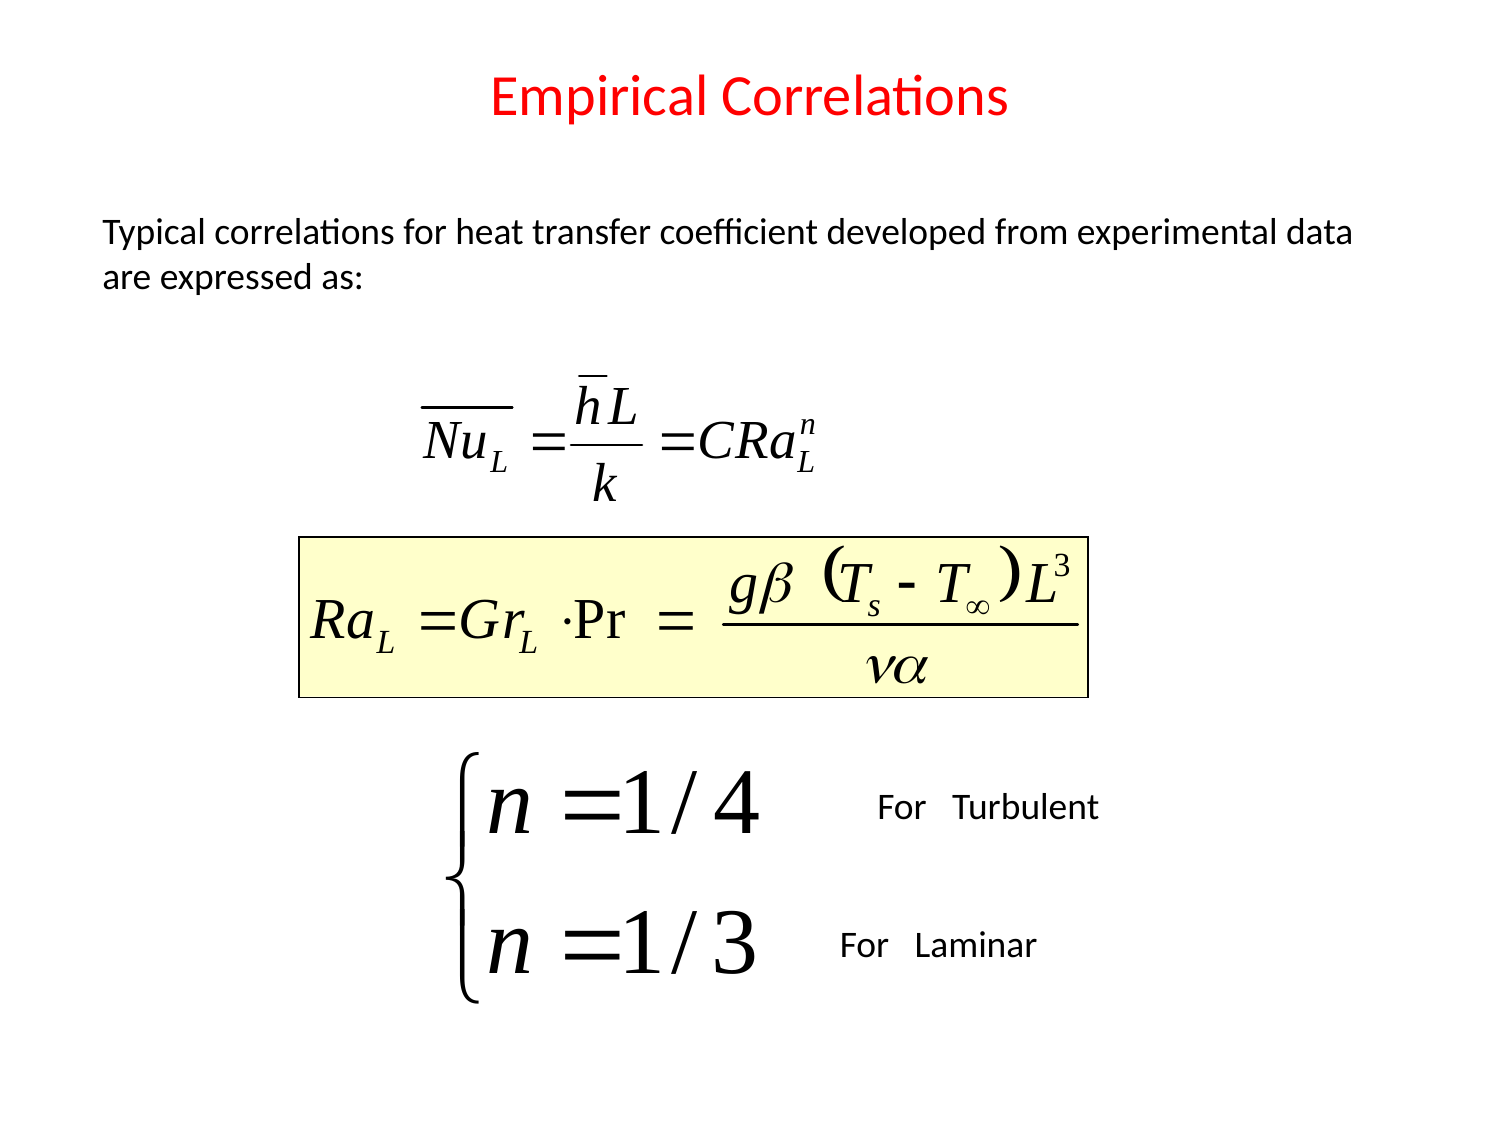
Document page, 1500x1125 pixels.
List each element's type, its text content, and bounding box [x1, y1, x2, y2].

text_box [299, 537, 1088, 697]
text_box For Turbulent [862, 774, 1250, 835]
text_box Typical correlations for heat transfer coefficient developed from experimental data are expressed as: [87, 199, 1413, 305]
text_box For Laminar [825, 912, 1250, 973]
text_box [424, 737, 778, 1020]
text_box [412, 362, 826, 514]
text_box Empirical Correlations [112, 50, 1388, 150]
